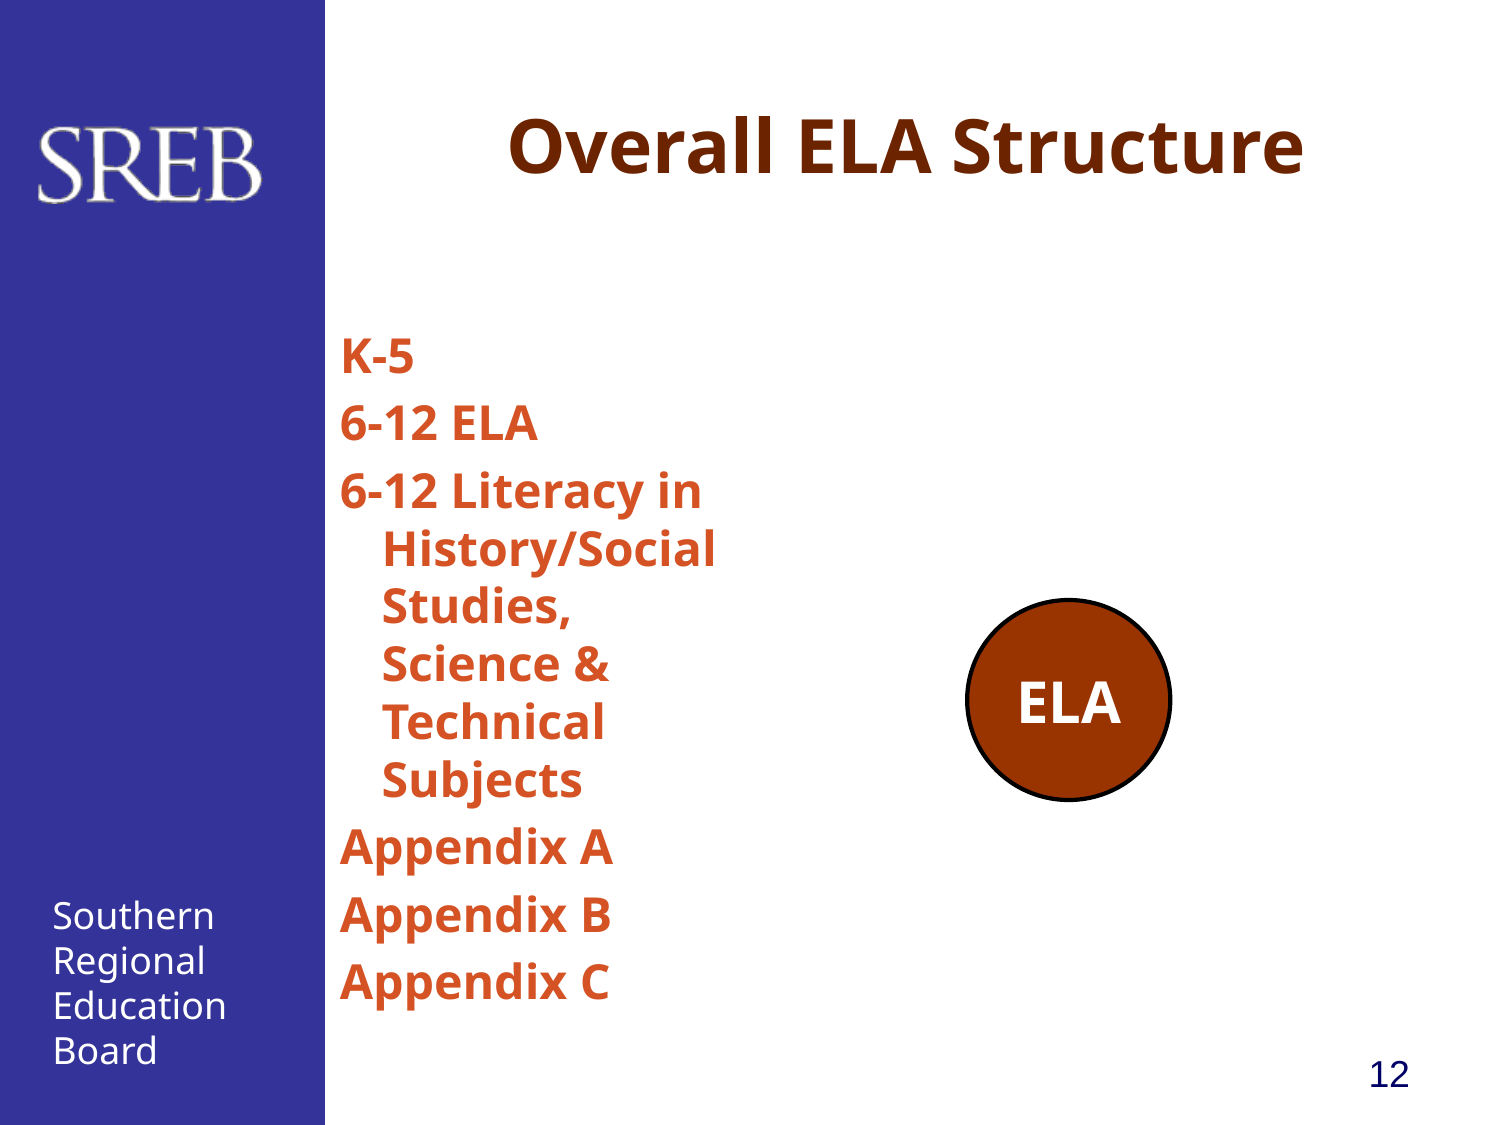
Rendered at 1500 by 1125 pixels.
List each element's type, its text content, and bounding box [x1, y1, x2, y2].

title Overall ELA Structure [362, 49, 1451, 238]
picture [37, 124, 263, 204]
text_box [662, 299, 1476, 1101]
list K-5 6-12 ELA 6-12 Literacy in History/Social Studies, Science & Technical Subjects Appendix A Appendix B Appendix C [324, 317, 657, 1038]
